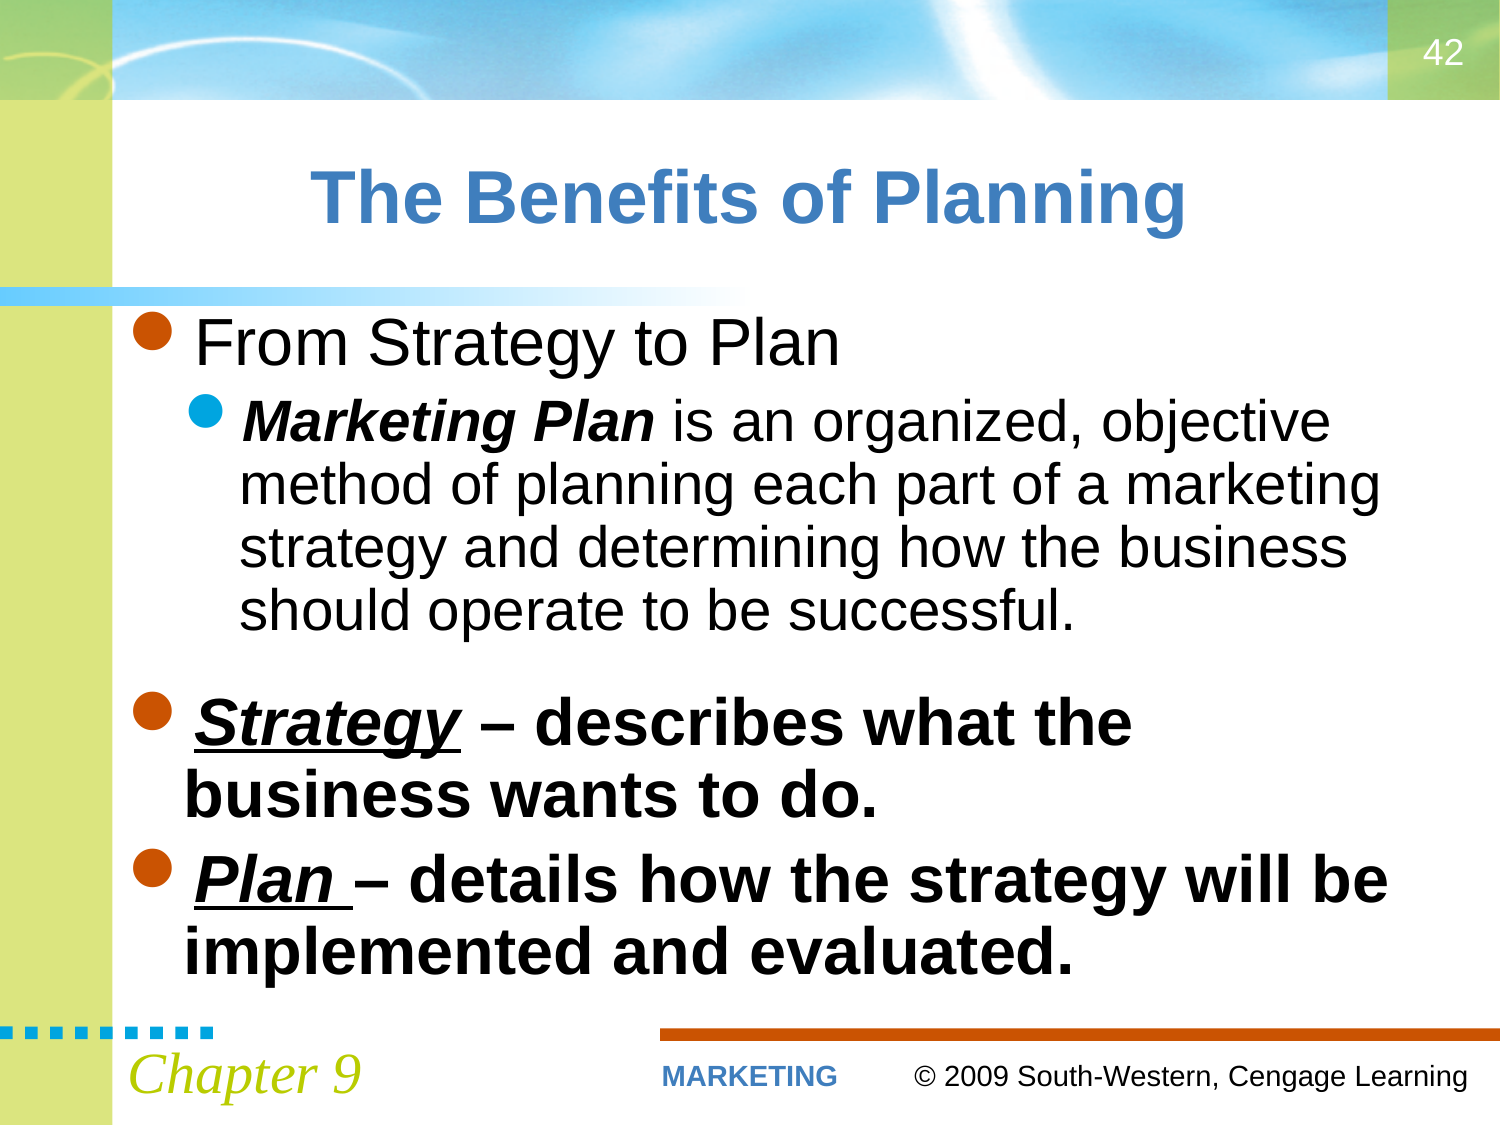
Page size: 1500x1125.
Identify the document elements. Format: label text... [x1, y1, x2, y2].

list From Strategy to Plan Marketing Plan is an organized, objective method of planning each part of a marketing strategy and determining how the business should operate to be successful. Strategy – describes what the business wants to do. Plan – details how the strategy will be implemented and evaluated. [112, 299, 1426, 1026]
footer Chapter 9 [112, 1026, 638, 1113]
slide_number 42 [1387, 0, 1500, 101]
title The Benefits of Planning [112, 99, 1388, 288]
